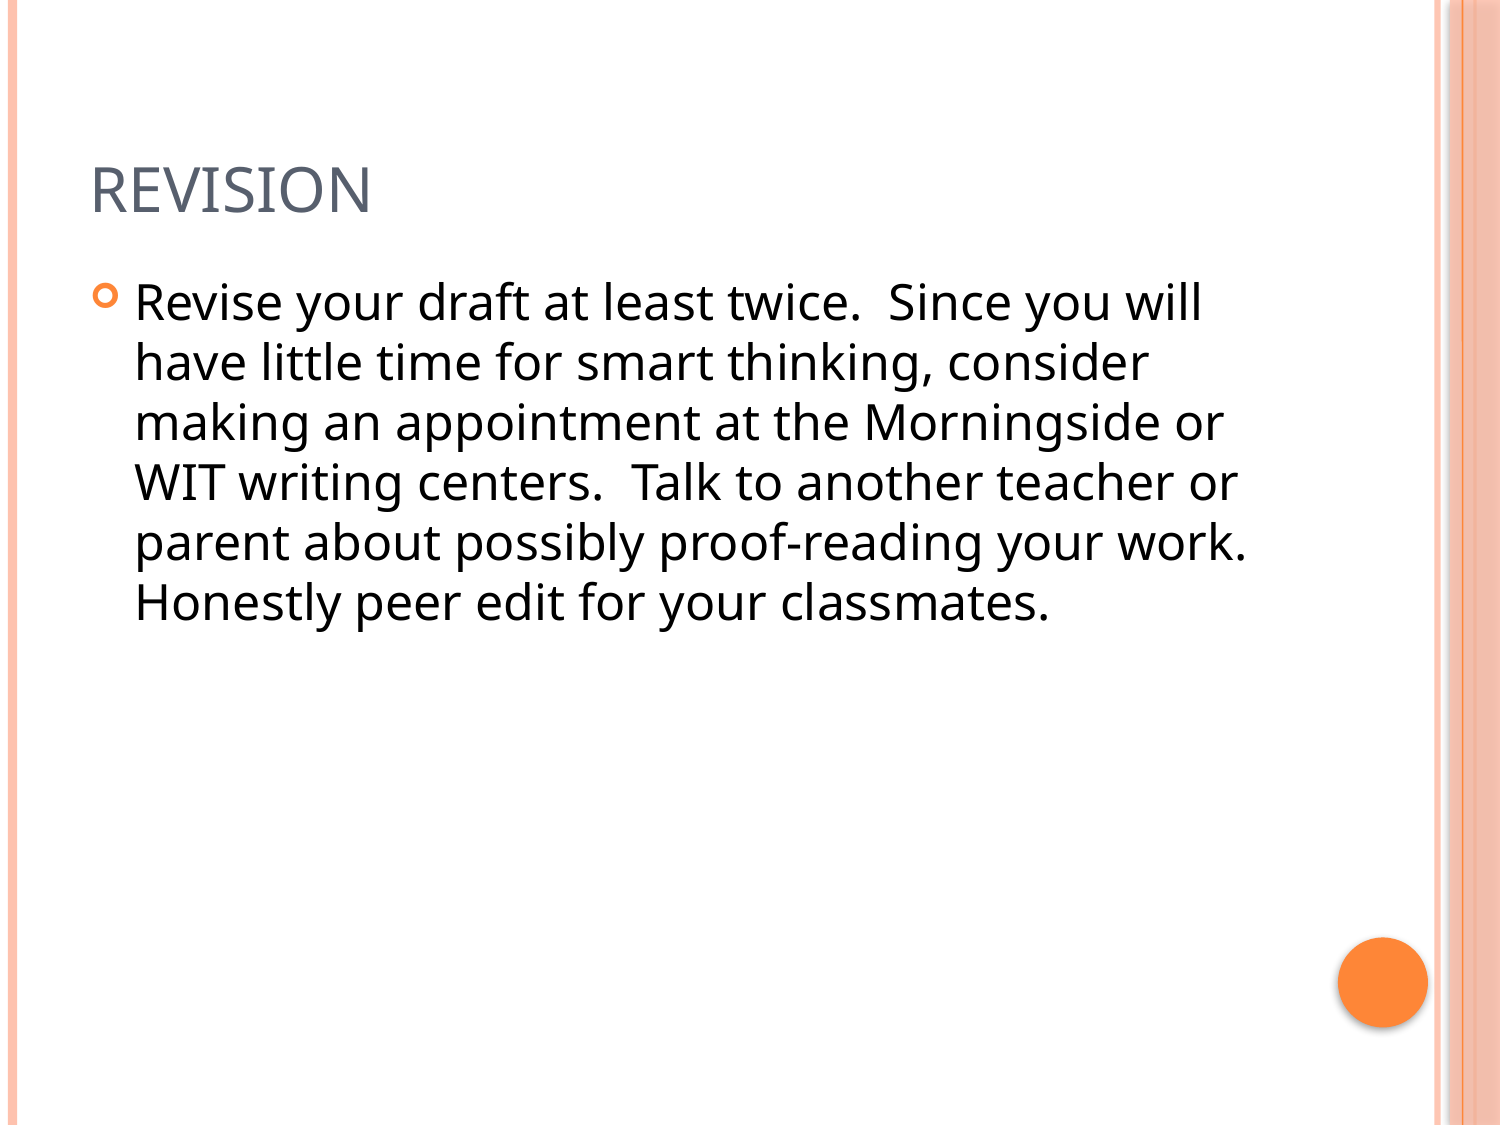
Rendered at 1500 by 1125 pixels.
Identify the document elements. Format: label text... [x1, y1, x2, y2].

list Revise your draft at least twice. Since you will have little time for smart thinking, consider making an appointment at the Morningside or WIT writing centers. Talk to another teacher or parent about possibly proof-reading your work. Honestly peer edit for your classmates. [75, 262, 1300, 1062]
title Revision [75, 45, 1300, 233]
